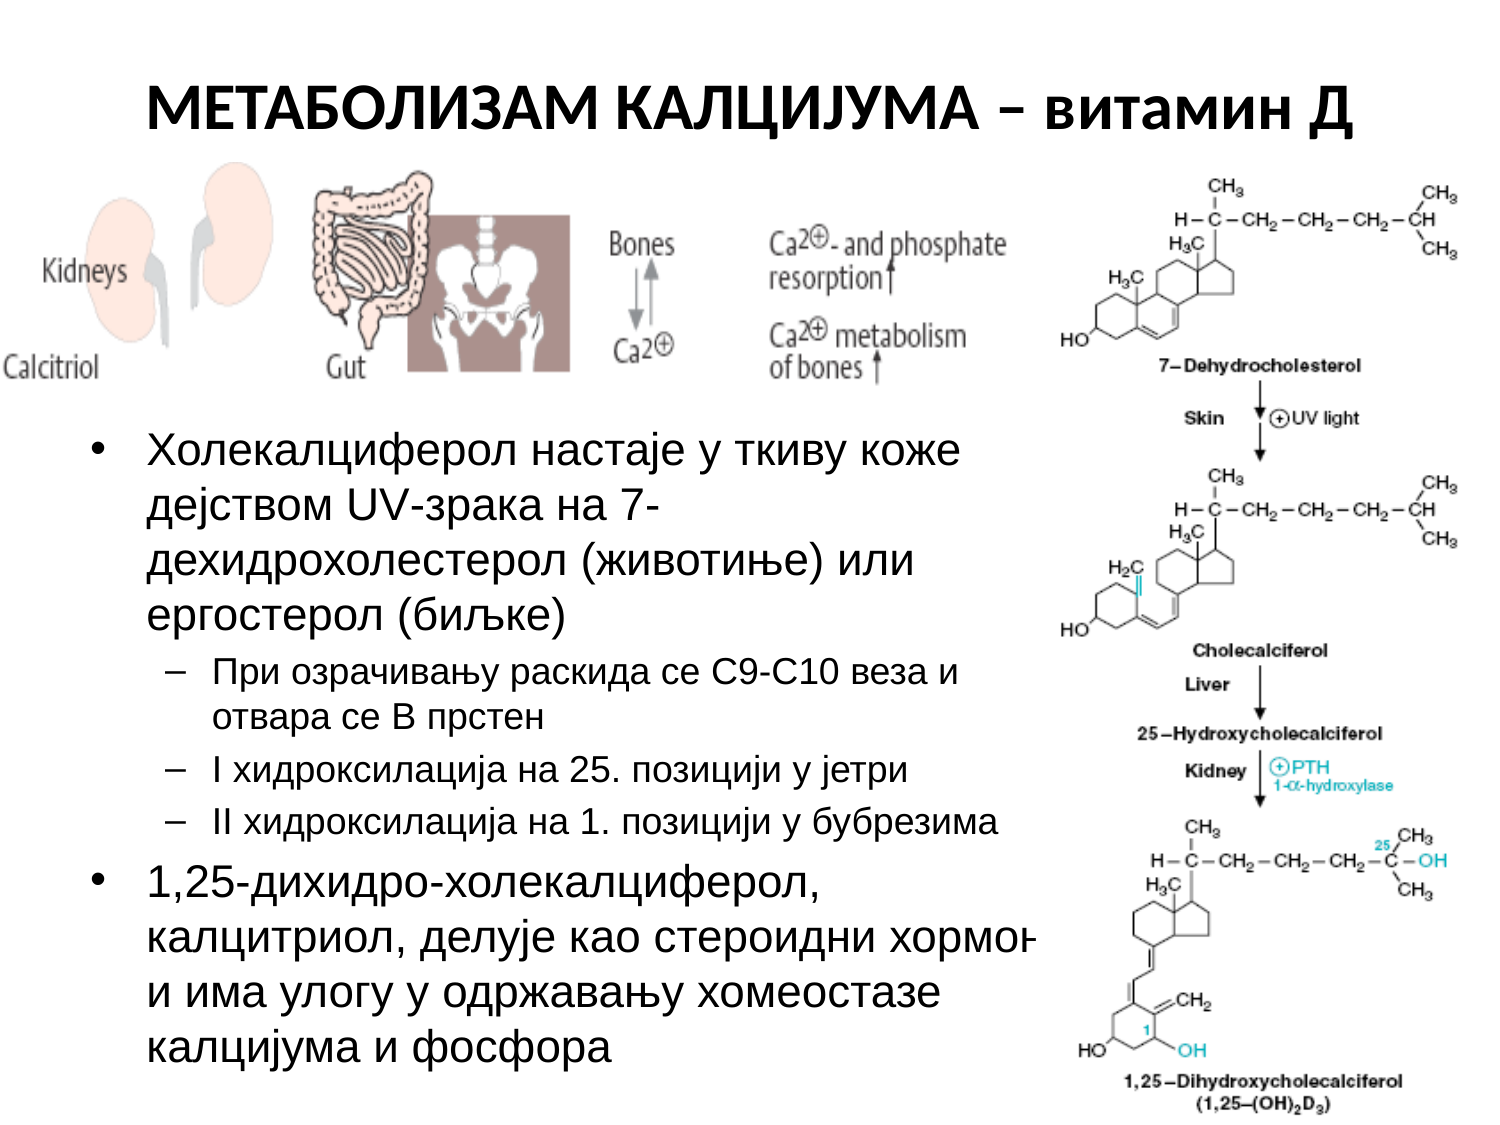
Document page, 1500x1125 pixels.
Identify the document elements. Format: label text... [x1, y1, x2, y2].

list Холекалциферол настаје у ткиву коже дејством UV-зрака на 7-дехидрохолестерол (животиње) или ергостерол (биљке) При озрачивању раскида се C9-C10 веза и отвара се B прстен I хидроксилација на 25. позицији у јетри II хидроксилација на 1. позицији у бубрезима 1,25-дихидро-холекалциферол, калцитриол, делује као стероидни хормон и има улогу у одржавању хомеостазе калцијума и фосфора [75, 421, 1030, 1125]
text_box МЕТАБОЛИЗАМ КАЛЦИЈУМА – витамин Д [0, 37, 1500, 150]
picture [0, 162, 1500, 1125]
